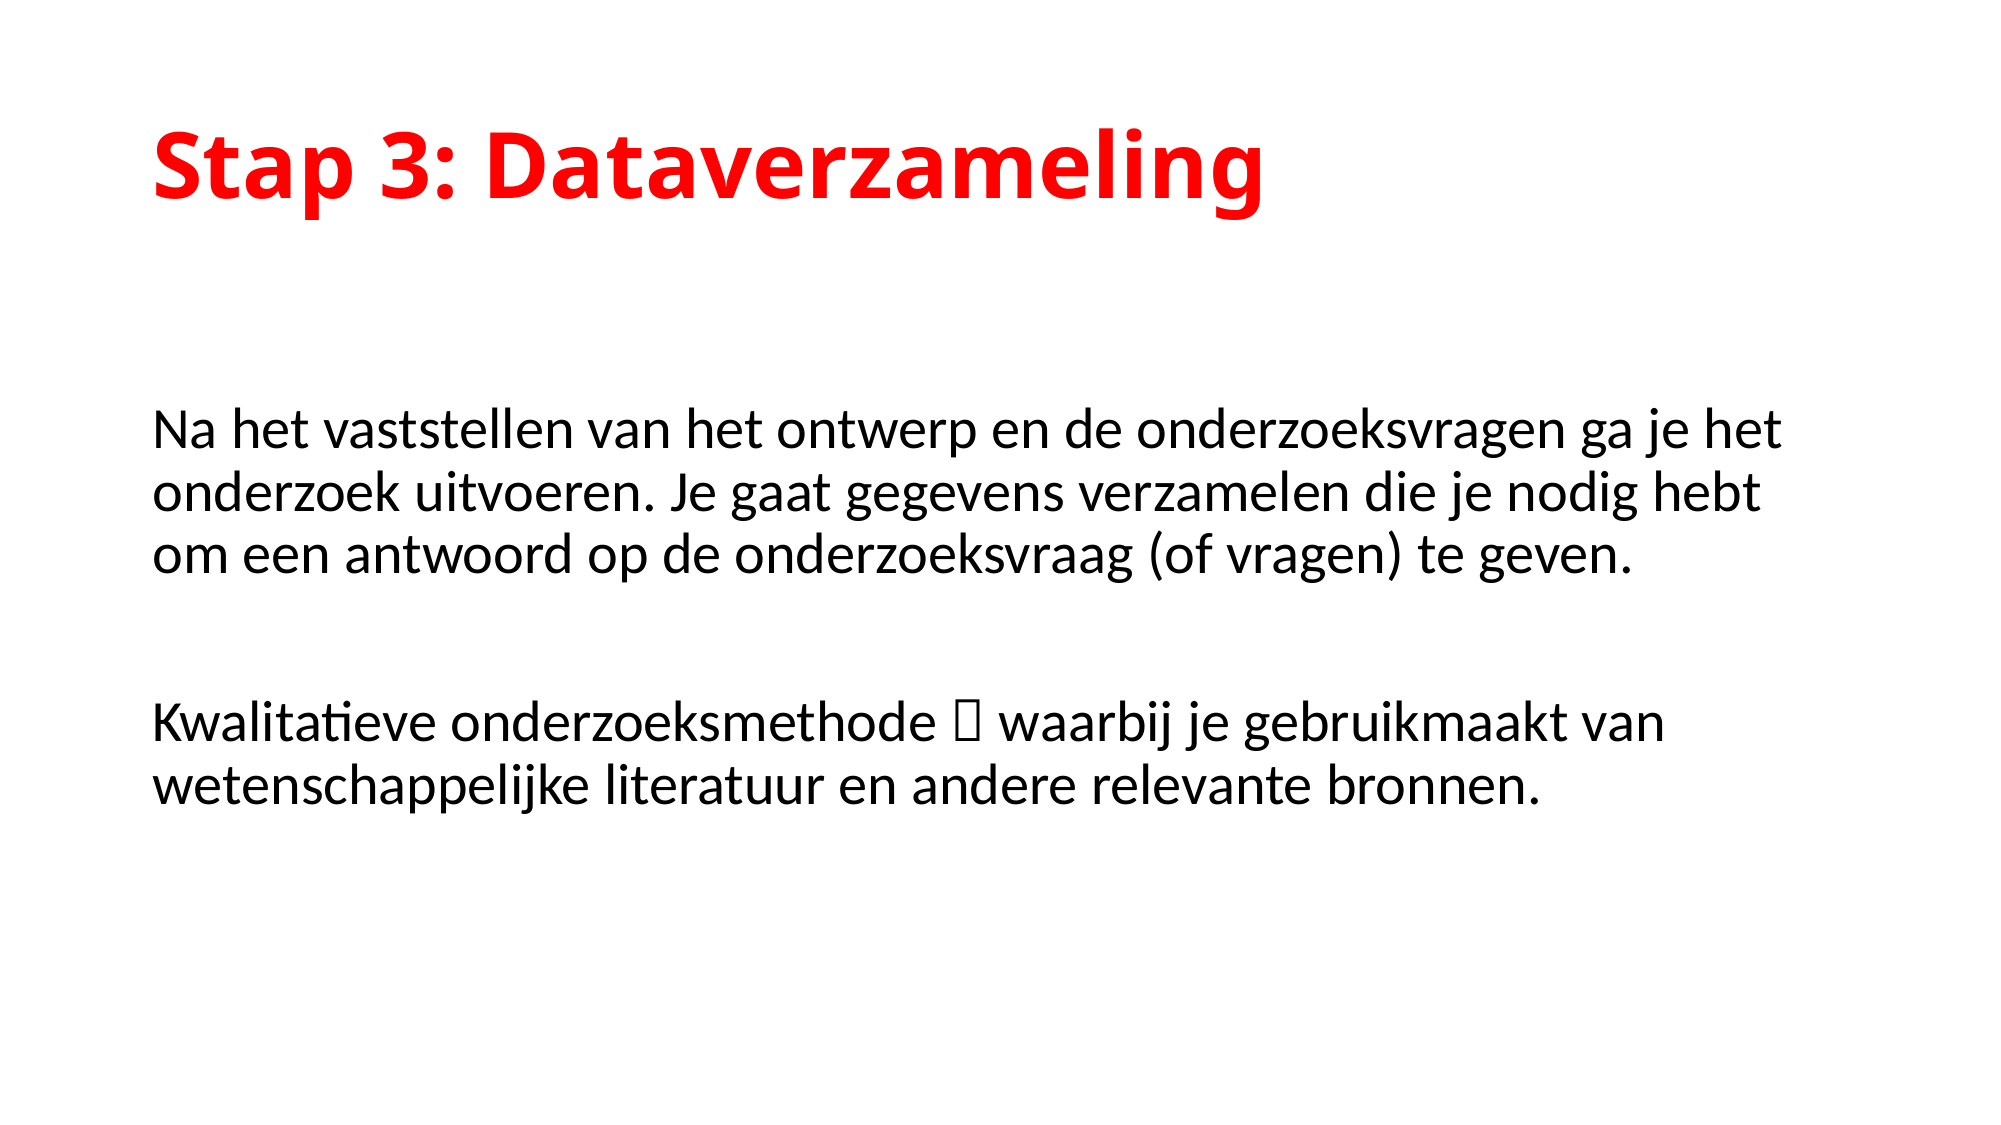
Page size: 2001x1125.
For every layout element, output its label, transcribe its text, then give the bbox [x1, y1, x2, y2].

list Na het vaststellen van het ontwerp en de onderzoeksvragen ga je het onderzoek uitvoeren. Je gaat gegevens verzamelen die je nodig hebt om een antwoord op de onderzoeksvraag (of vragen) te geven. Kwalitatieve onderzoeksmethode  waarbij je gebruikmaakt van wetenschappelijke literatuur en andere relevante bronnen. [137, 299, 1863, 1014]
title Stap 3: Dataverzameling [137, 59, 1863, 278]
